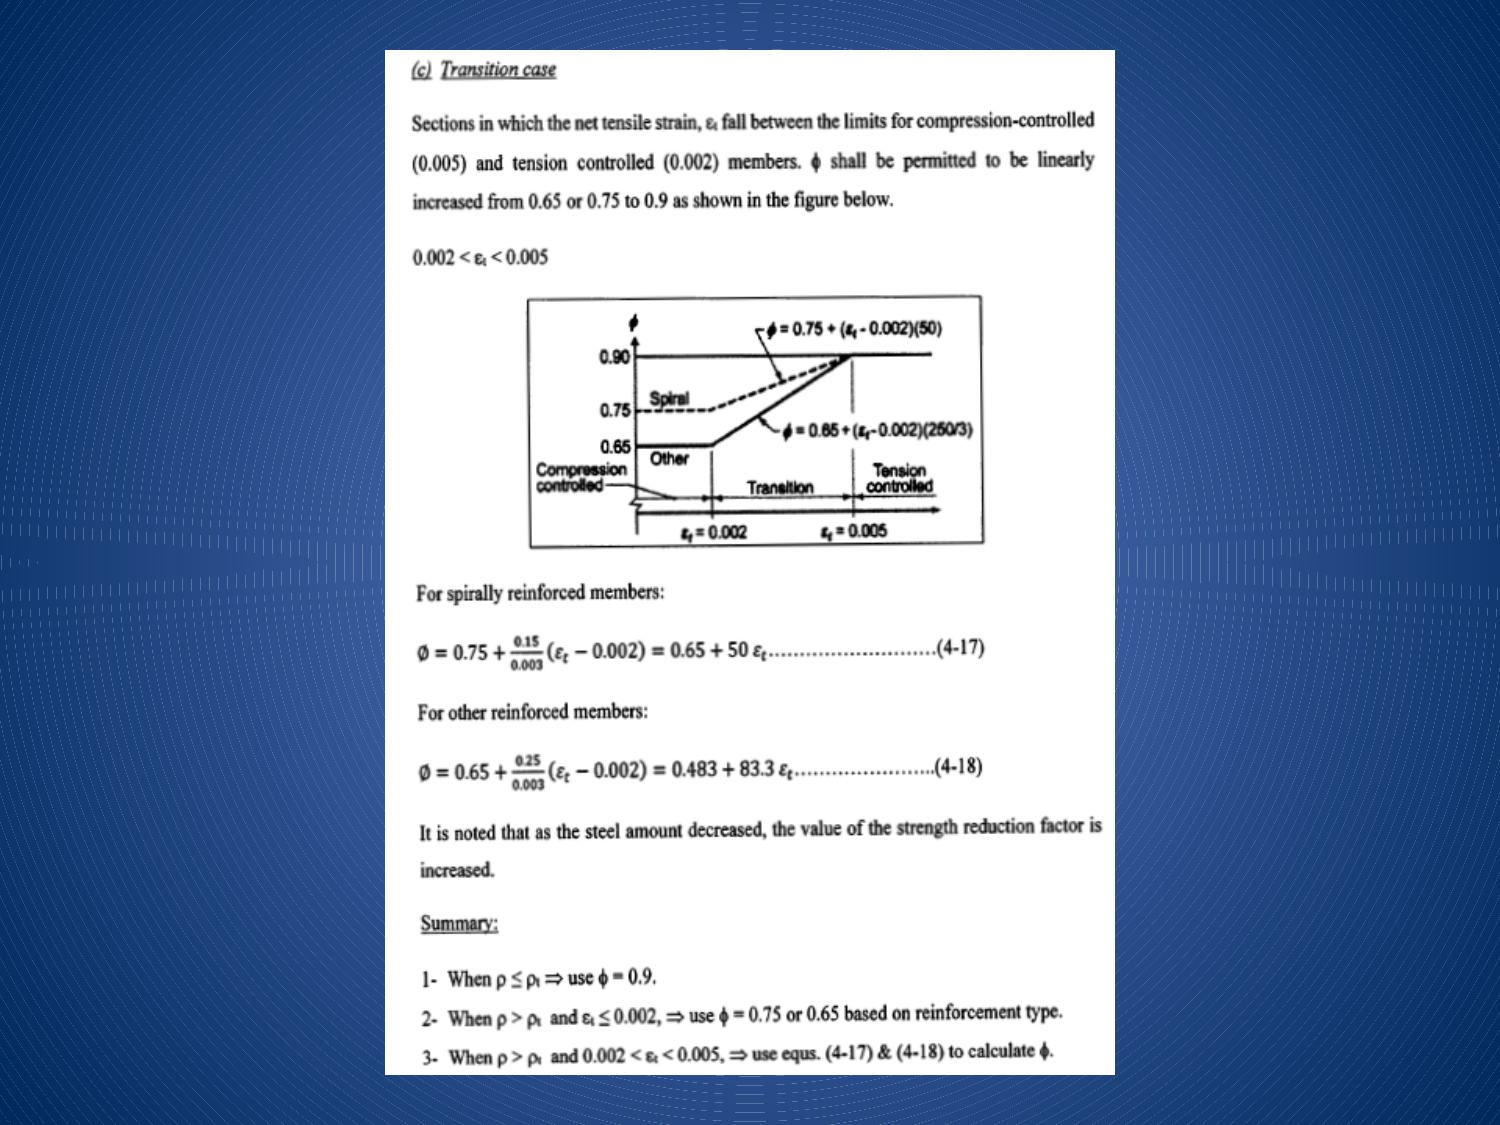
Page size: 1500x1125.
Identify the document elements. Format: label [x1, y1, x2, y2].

picture [384, 50, 1115, 1075]
